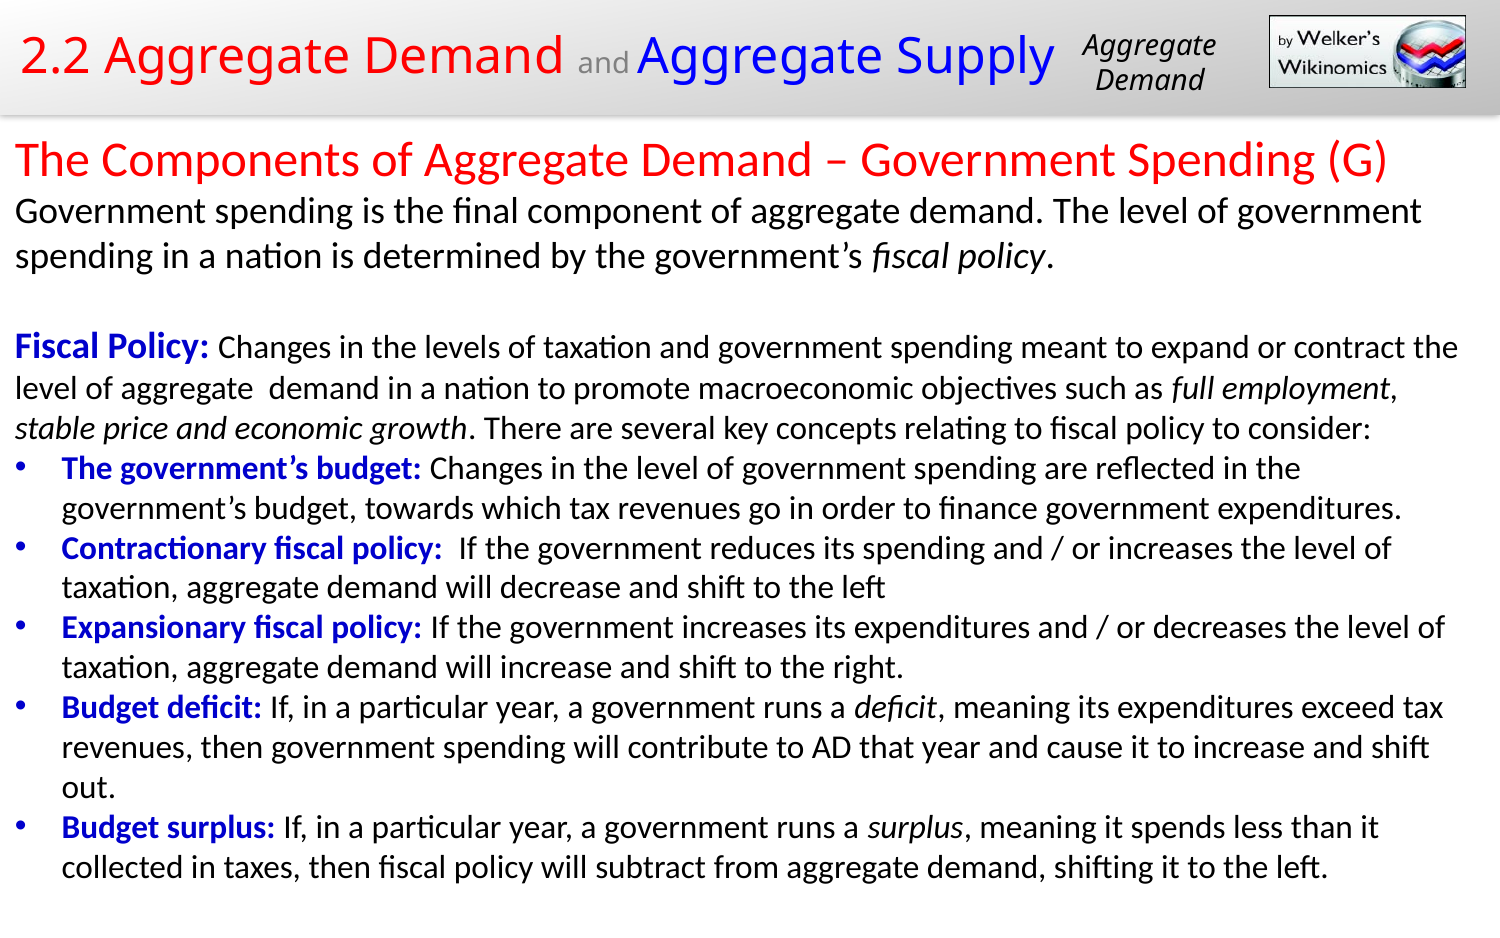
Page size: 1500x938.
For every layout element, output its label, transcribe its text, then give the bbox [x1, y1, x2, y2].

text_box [0, 0, 1500, 115]
text_box The Components of Aggregate Demand – Government Spending (G) Government spending is the final component of aggregate demand. The level of government spending in a nation is determined by the government’s fiscal policy. Fiscal Policy: Changes in the levels of taxation and government spending meant to expand or contract the level of aggregate demand in a nation to promote macroeconomic objectives such as full employment, stable price and economic growth. There are several key concepts relating to fiscal policy to consider: The government’s budget: Changes in the level of government spending are reflected in the government’s budget, towards which tax revenues go in order to finance government expenditures. Contractionary fiscal policy: If the government reduces its spending and / or increases the level of taxation, aggregate demand will decrease and shift to the left Expansionary fiscal policy: If the government increases its expenditures and / or decreases the level of taxation, aggregate demand will increase and shift to the right. Budget deficit: If, in a particular year, a government runs a deficit, meaning its expenditures exceed tax revenues, then government spending will contribute to AD that year and cause it to increase and shift out. Budget surplus: If, in a particular year, a government runs a surplus, meaning it spends less than it collected in taxes, then fiscal policy will subtract from aggregate demand, shifting it to the left. [0, 123, 1500, 893]
